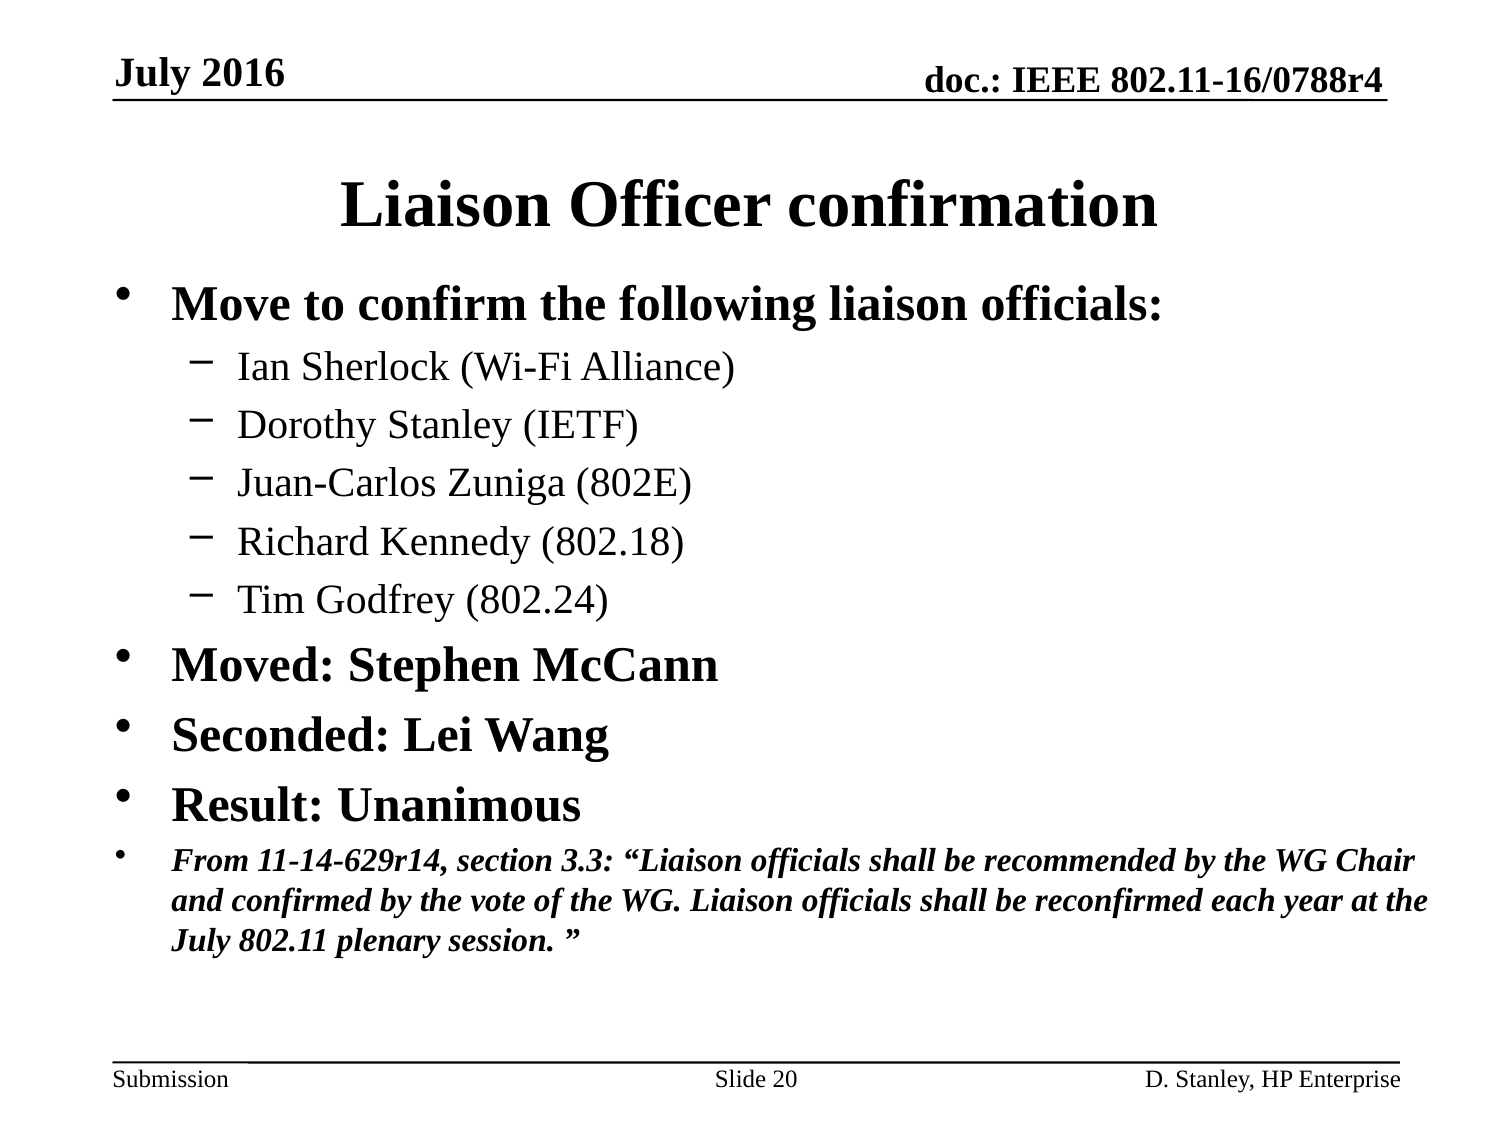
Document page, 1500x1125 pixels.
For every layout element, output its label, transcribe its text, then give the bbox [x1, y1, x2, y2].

slide_number Slide 20 [712, 1061, 800, 1093]
list Move to confirm the following liaison officials: Ian Sherlock (Wi-Fi Alliance) Dorothy Stanley (IETF) Juan-Carlos Zuniga (802E) Richard Kennedy (802.18) Tim Godfrey (802.24) Moved: Stephen McCann Seconded: Lei Wang Result: Unanimous From 11-14-629r14, section 3.3: “Liaison officials shall be recommended by the WG Chair and confirmed by the vote of the WG. Liaison officials shall be reconfirmed each year at the July 802.11 plenary session. ” [99, 262, 1450, 1125]
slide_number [114, 49, 423, 95]
footer D. Stanley, HP Enterprise [878, 1061, 1402, 1093]
title Liaison Officer confirmation [112, 112, 1388, 262]
